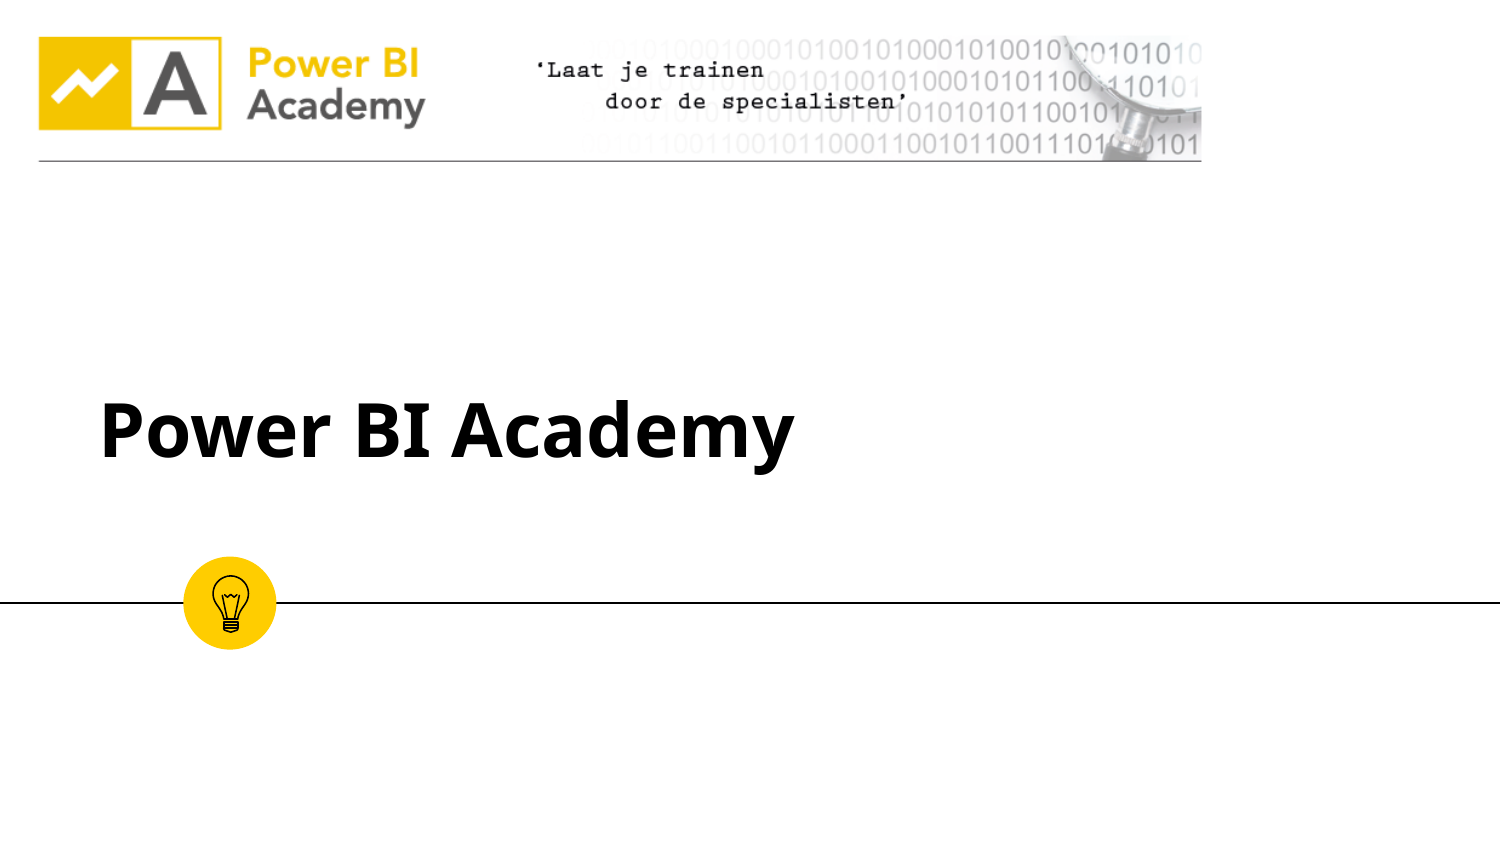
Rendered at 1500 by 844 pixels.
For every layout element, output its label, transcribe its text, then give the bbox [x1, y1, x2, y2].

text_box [212, 575, 249, 633]
picture [14, 3, 1228, 186]
title Power BI Academy [83, 320, 1059, 488]
